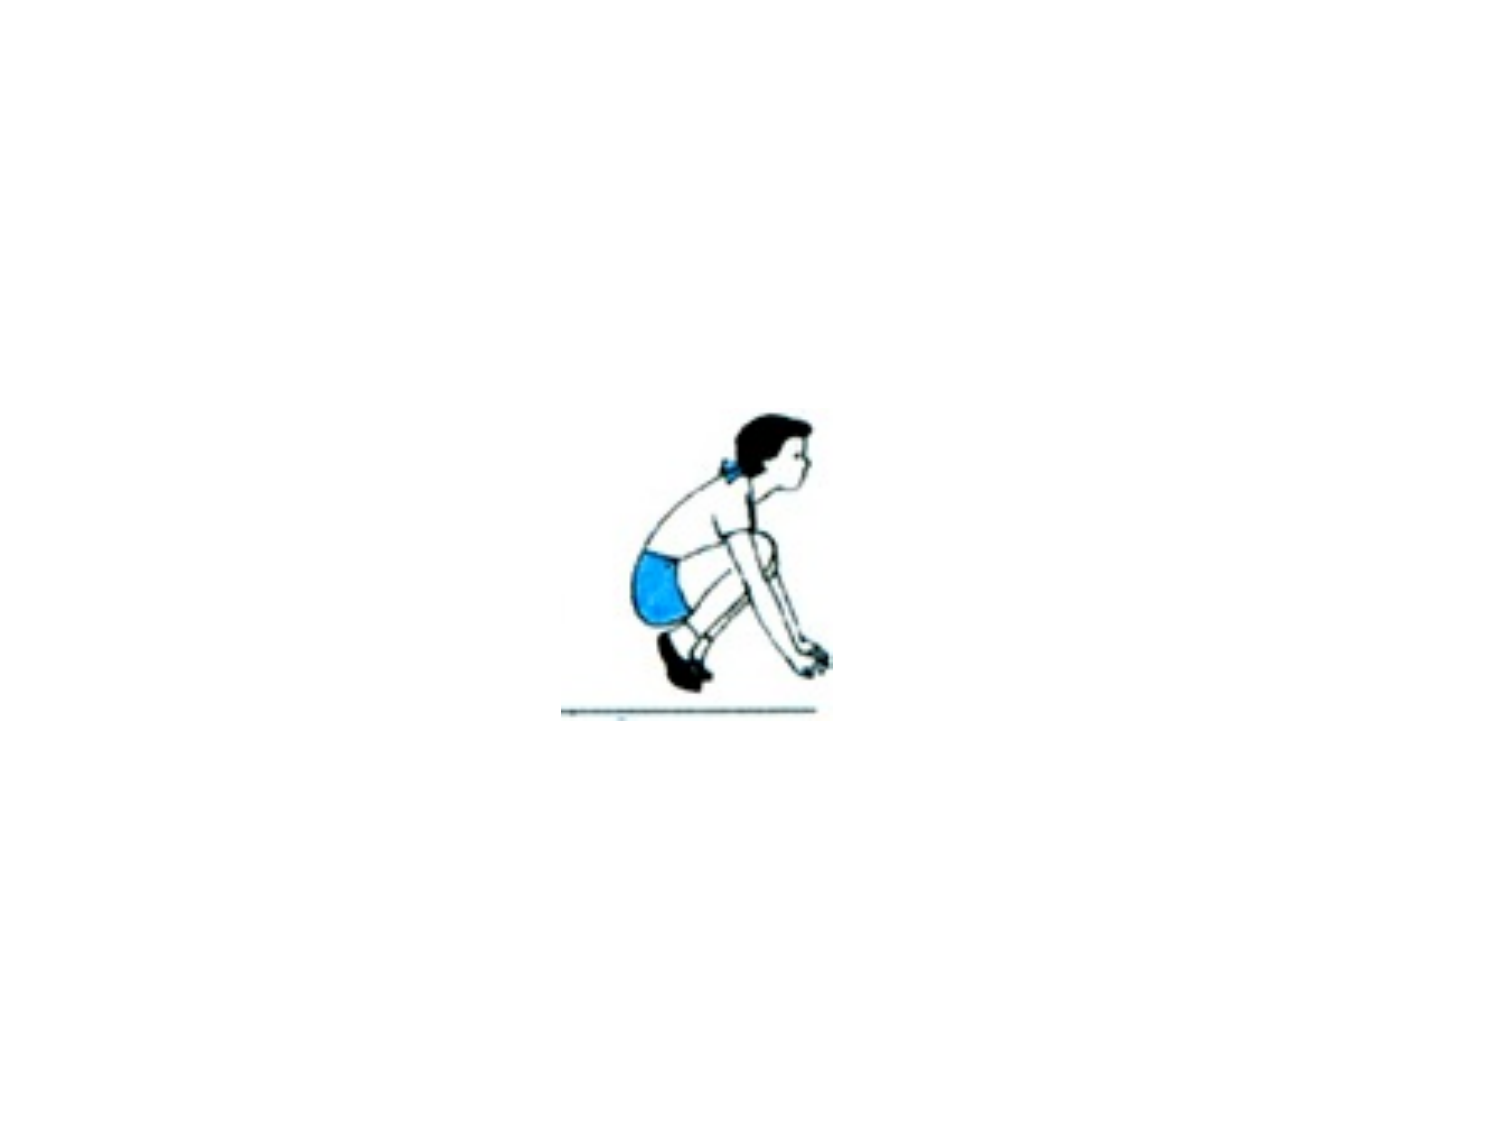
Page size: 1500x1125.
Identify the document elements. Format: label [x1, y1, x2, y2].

picture [560, 408, 833, 722]
